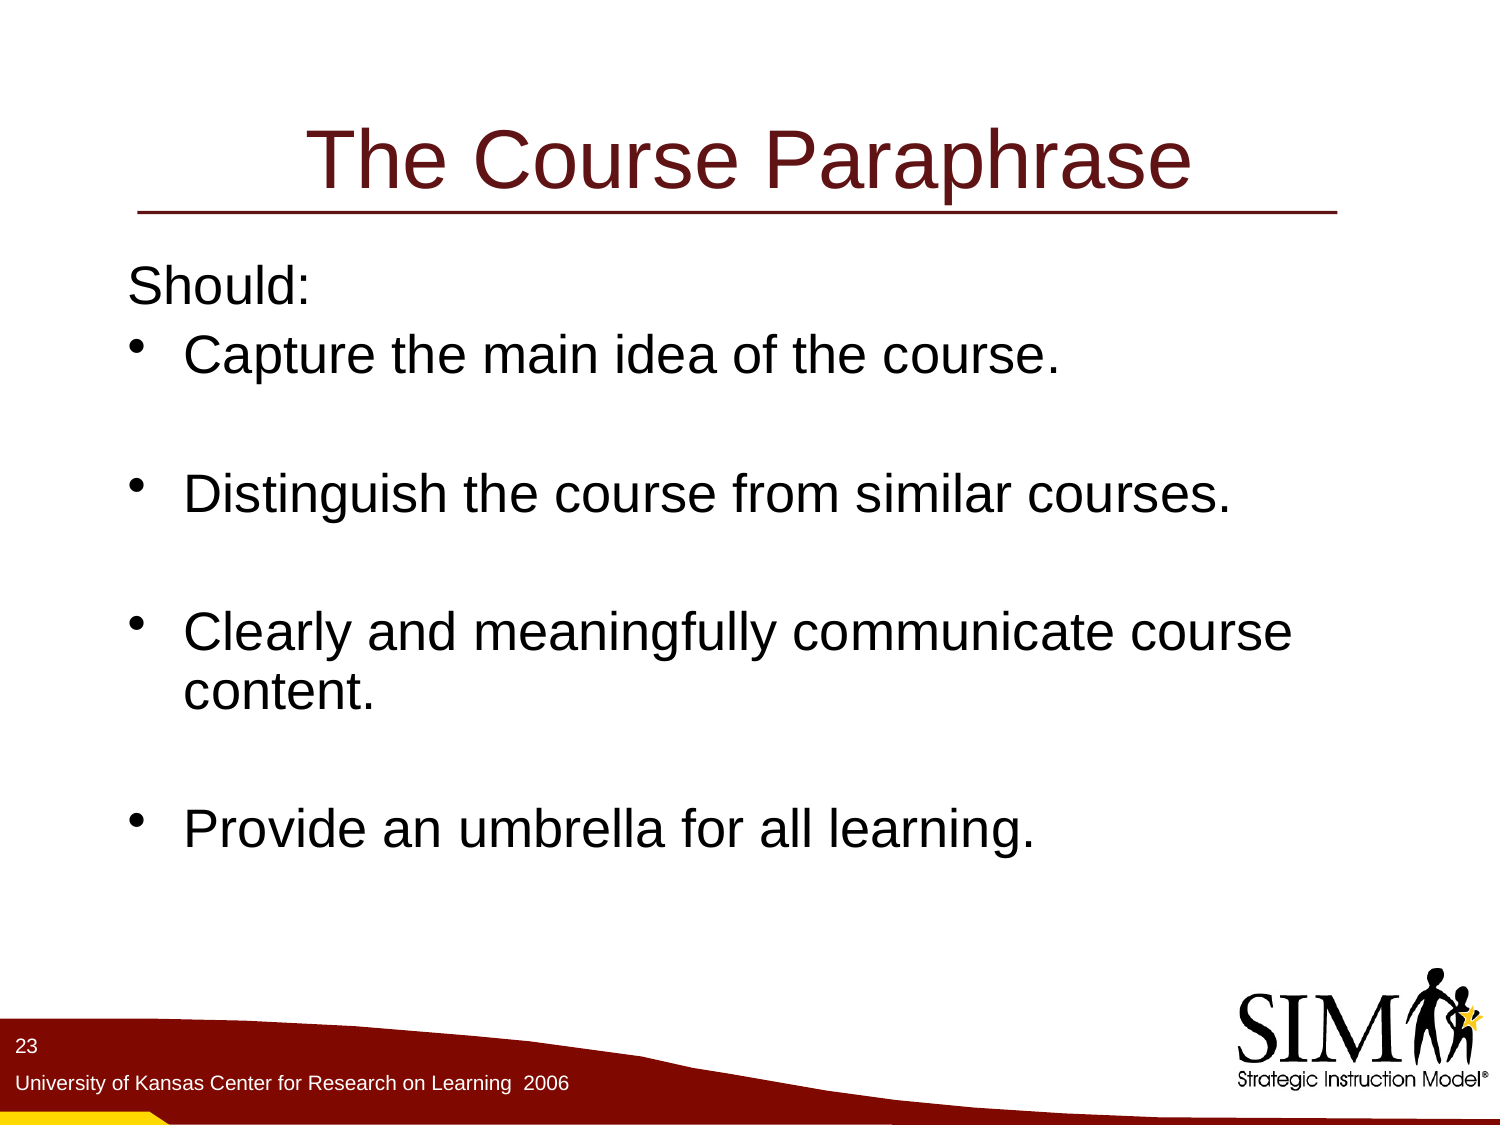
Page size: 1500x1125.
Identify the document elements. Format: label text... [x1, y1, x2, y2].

title The Course Paraphrase [112, 74, 1388, 213]
picture [1231, 954, 1497, 1106]
footer University of Kansas Center for Research on Learning 2006 [0, 1062, 626, 1101]
slide_number 23 [0, 1024, 313, 1062]
list Should: Capture the main idea of the course. Distinguish the course from similar courses. Clearly and meaningfully communicate course content. Provide an umbrella for all learning. [112, 249, 1388, 901]
